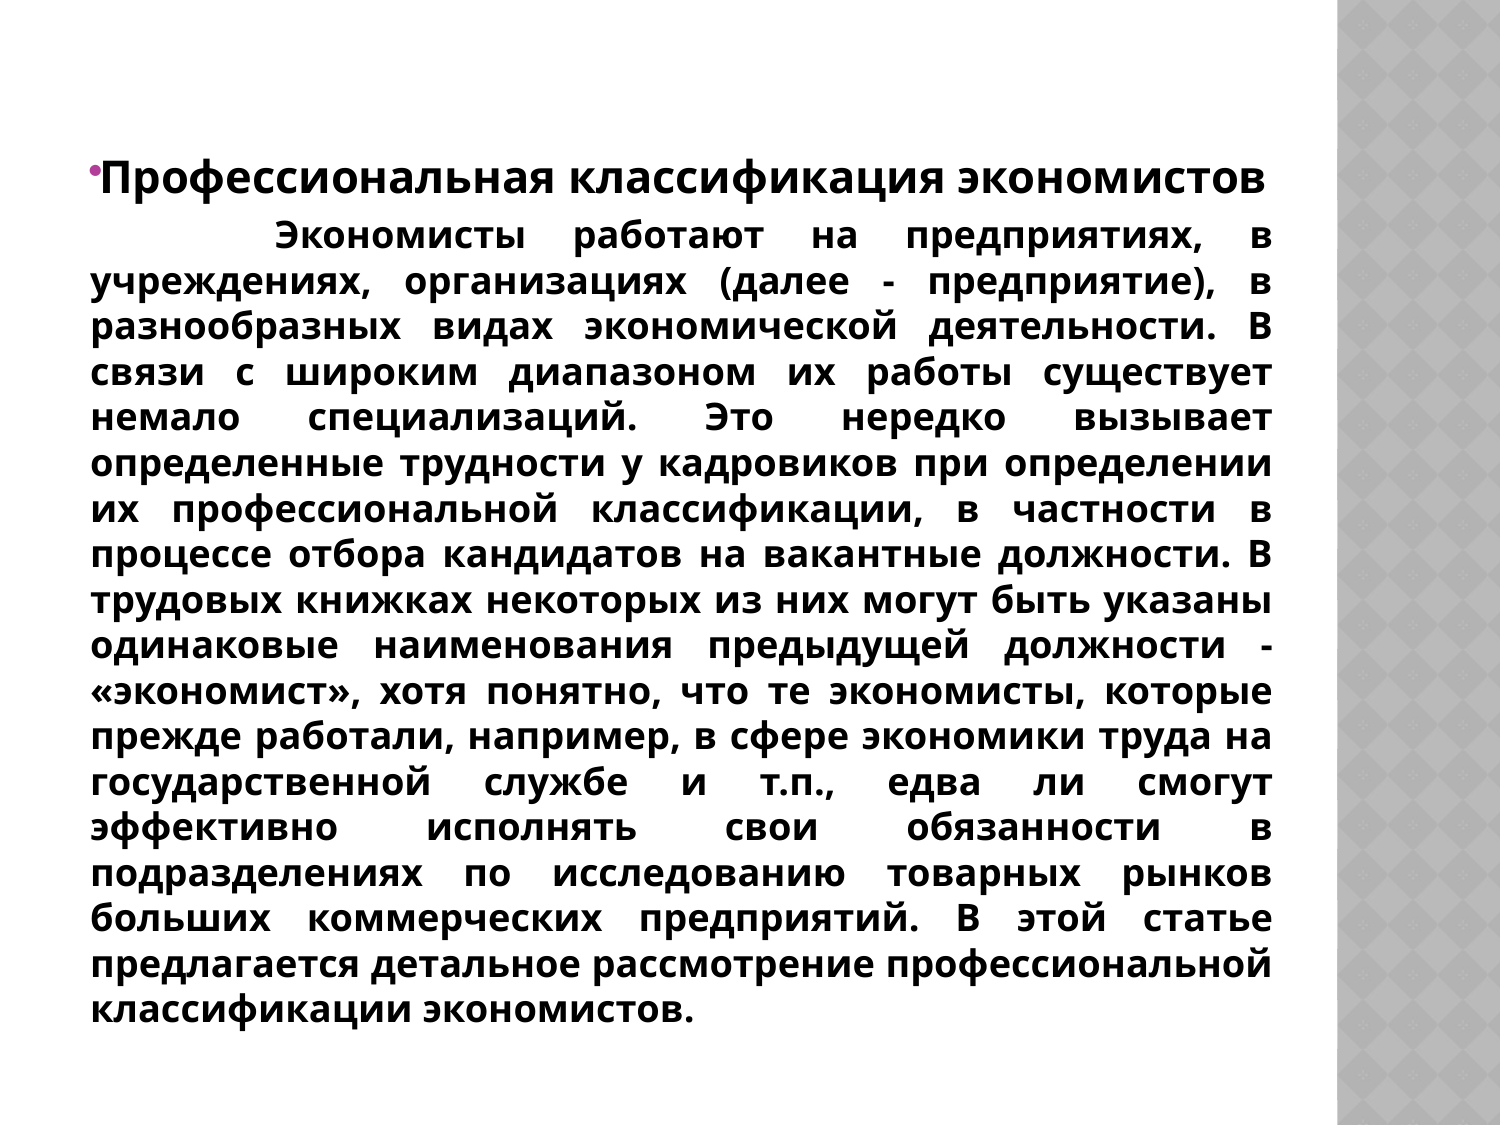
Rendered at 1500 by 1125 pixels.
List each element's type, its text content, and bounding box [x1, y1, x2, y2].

list Профессиональная классификация экономистов Экономисты работают на предприятиях, в учреждениях, организациях (далее - предприятие), в разнообразных видах экономической деятельности. В связи с широким диапазоном их работы существует немало специализаций. Это нередко вызывает определенные трудности у кадровиков при определении их профессиональной классификации, в частности в процессе отбора кандидатов на вакантные должности. В трудовых книжках некоторых из них могут быть указаны одинаковые наименования предыдущей должности - «экономист», хотя понятно, что те экономисты, которые прежде работали, например, в сфере экономики труда на государственной службе и т.п., едва ли смогут эффективно исполнять свои обязанности в подразделениях по исследованию товарных рынков больших коммерческих предприятий. В этой статье предлагается детальное рассмотрение профессиональной классификации экономистов. [75, 140, 1289, 1059]
